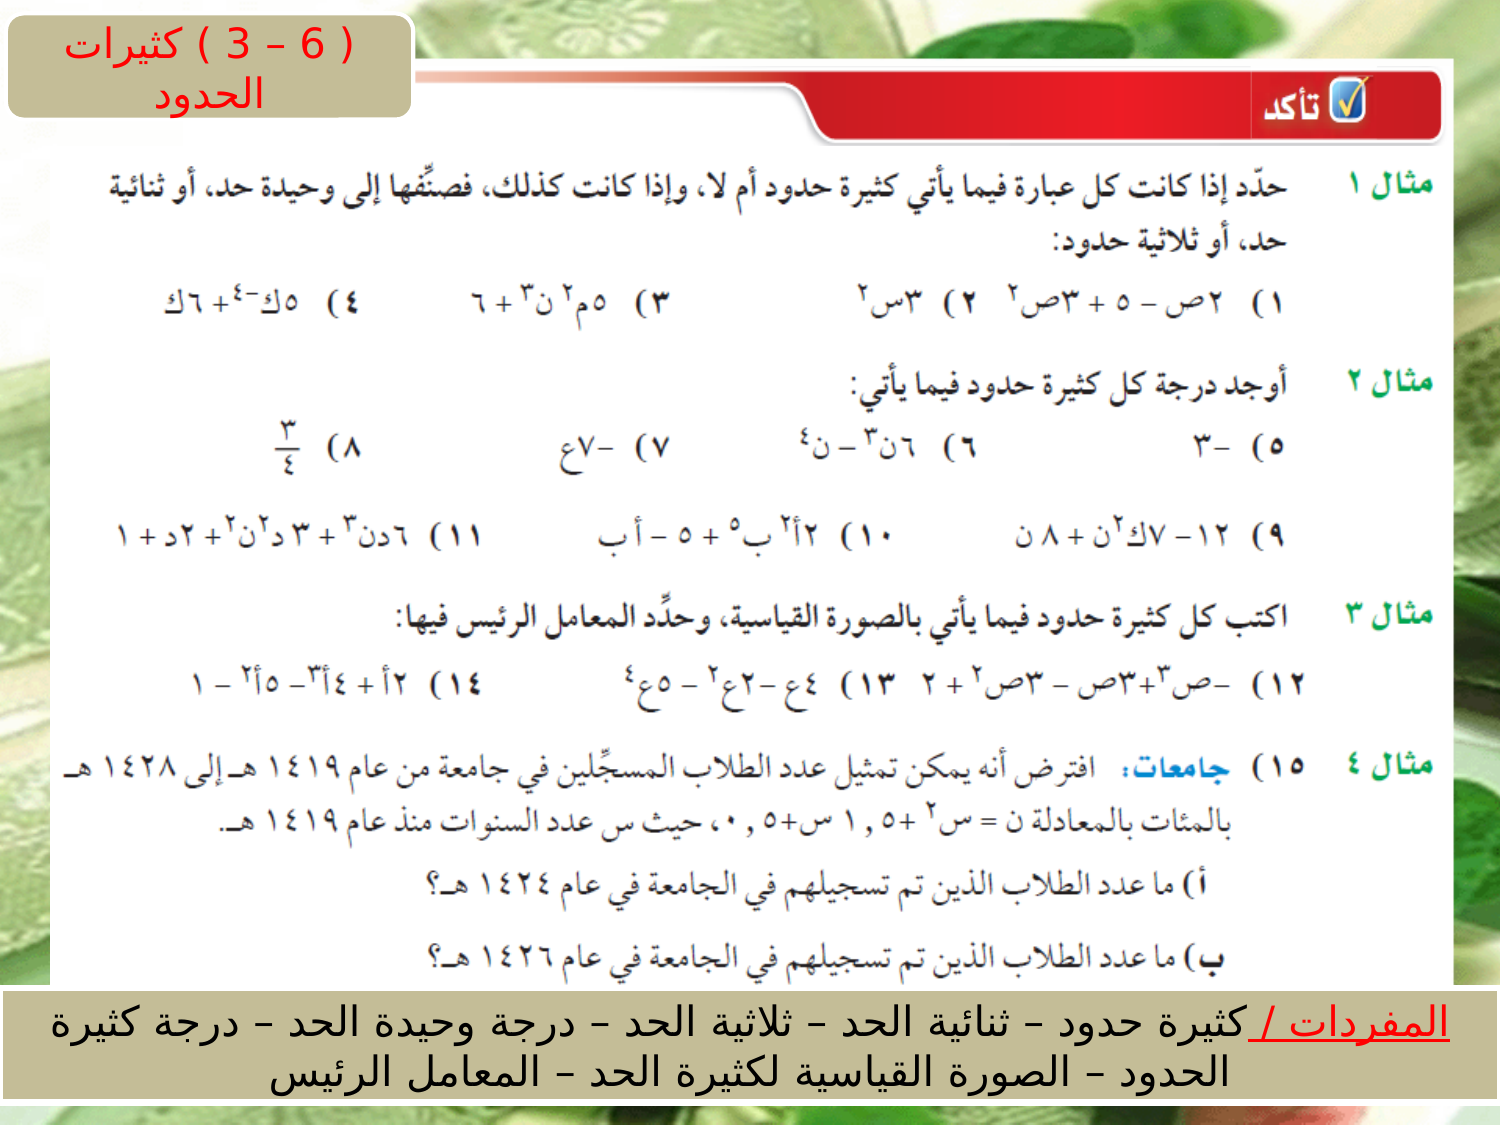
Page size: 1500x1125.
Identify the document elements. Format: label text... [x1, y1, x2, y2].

picture [0, 0, 1500, 988]
text_box ( 6 – 3 ) كثيرات الحدود [3, 11, 416, 122]
picture [0, 1103, 1500, 1125]
text_box المفردات / كثيرة حدود – ثنائية الحد – ثلاثية الحد – درجة وحيدة الحد – درجة كثيرة الحدود – الصورة القياسية لكثيرة الحد – المعامل الرئيس [0, 987, 1500, 1103]
